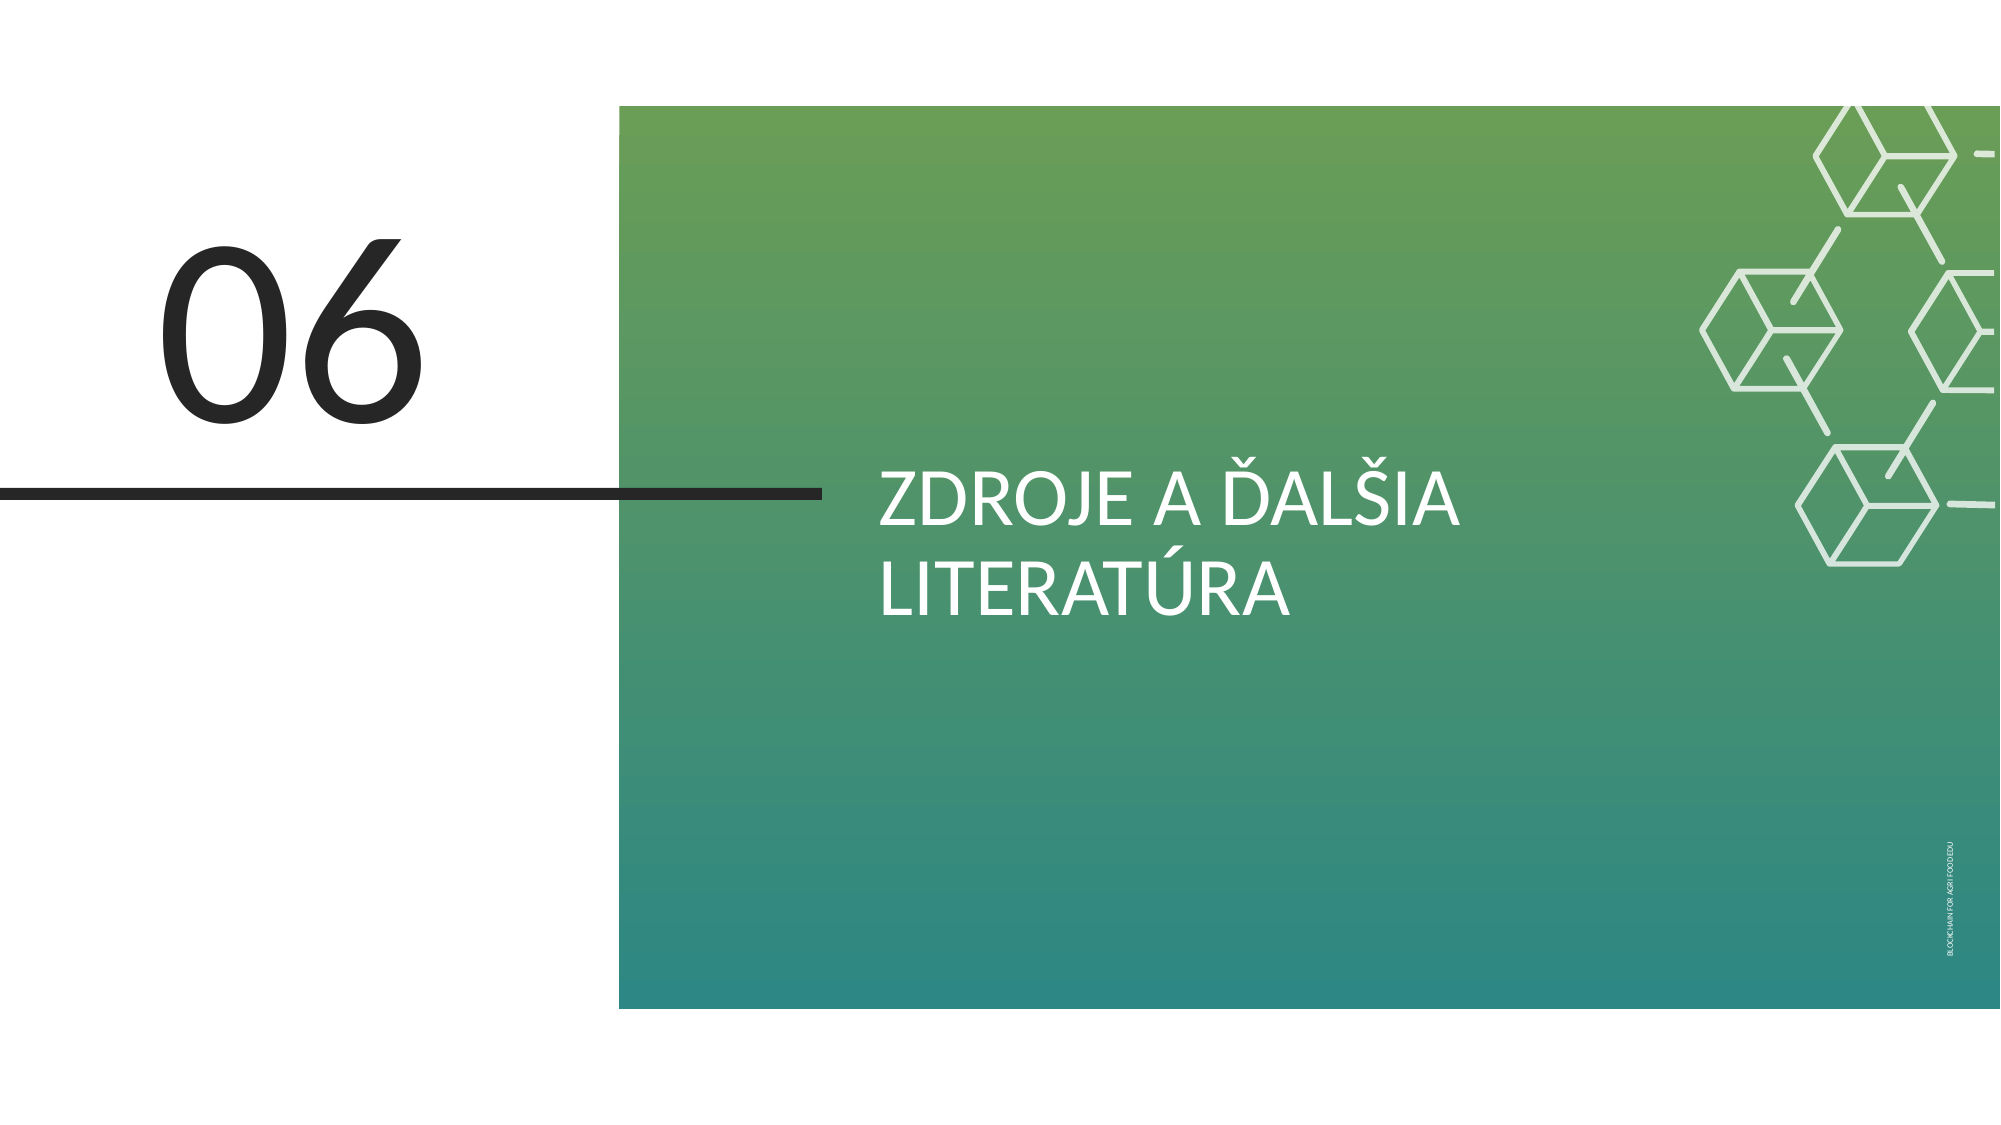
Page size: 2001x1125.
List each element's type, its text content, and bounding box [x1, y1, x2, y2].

list ZDROJE A ĎALŠIA LITERATÚRA [864, 446, 1709, 899]
list 06 [141, 180, 481, 277]
